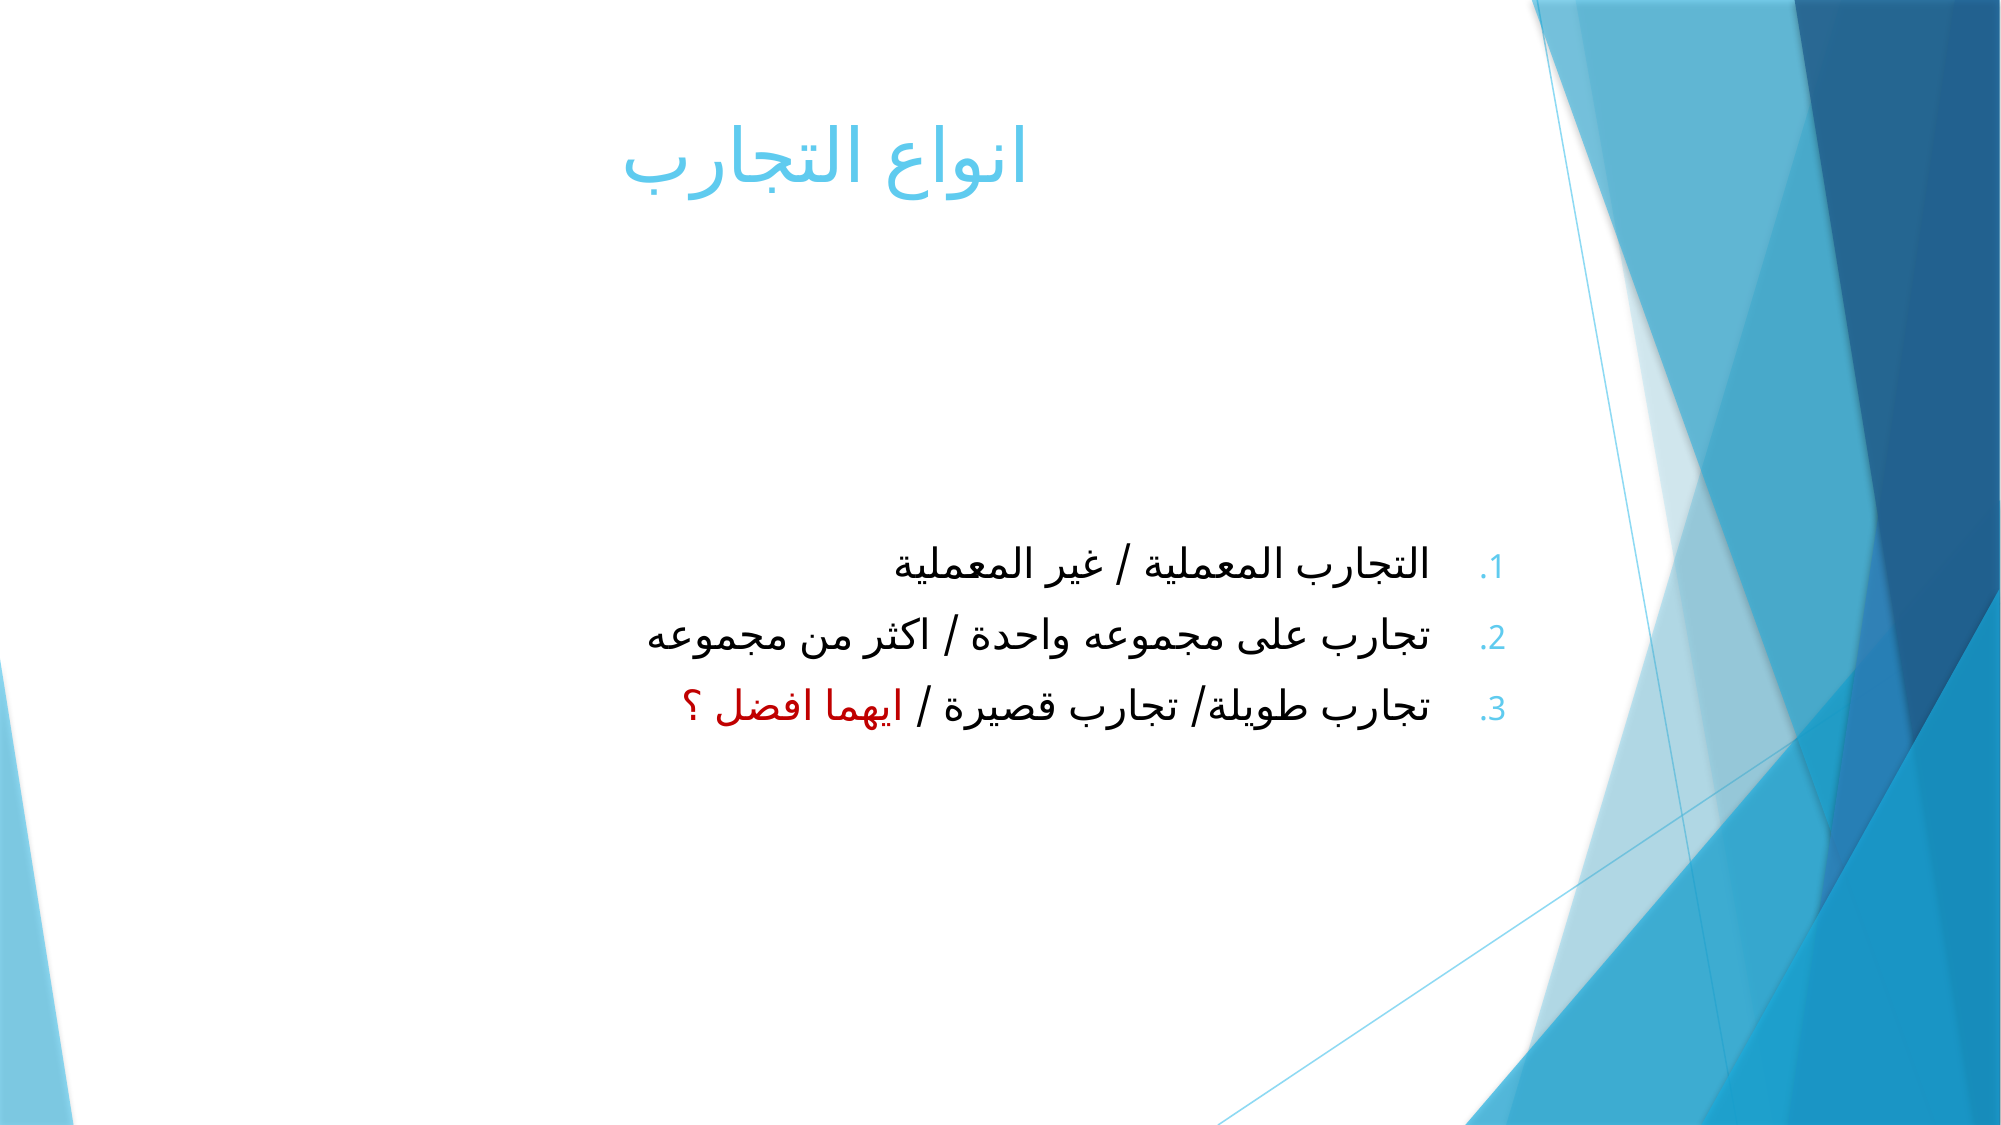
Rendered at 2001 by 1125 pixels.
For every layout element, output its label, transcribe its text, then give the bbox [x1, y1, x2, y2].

title انواع التجارب [111, 99, 1522, 316]
list التجارب المعملية / غير المعملية تجارب على مجموعه واحدة / اكثر من مجموعه تجارب طويلة/ تجارب قصيرة / ايهما افضل ؟ [111, 316, 1522, 954]
